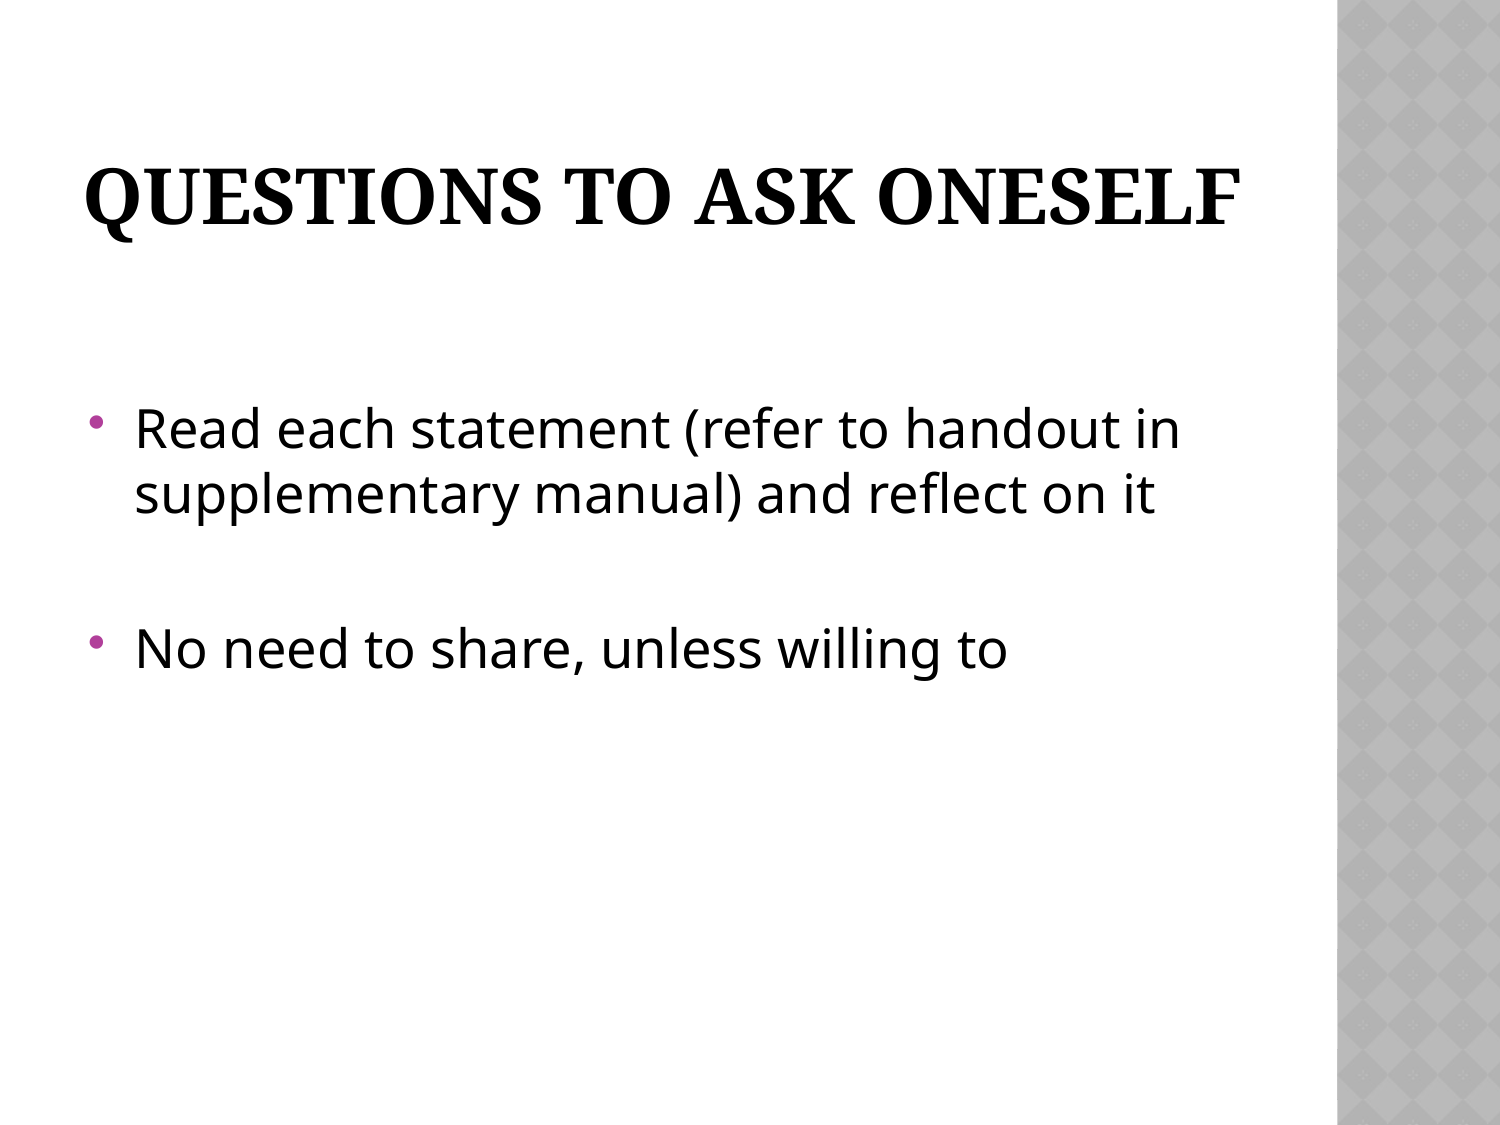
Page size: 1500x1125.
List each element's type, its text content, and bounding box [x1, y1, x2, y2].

list Read each statement (refer to handout in supplementary manual) and reflect on it No need to share, unless willing to [75, 387, 1425, 1005]
title Questions to ask oneself [75, 52, 1263, 240]
